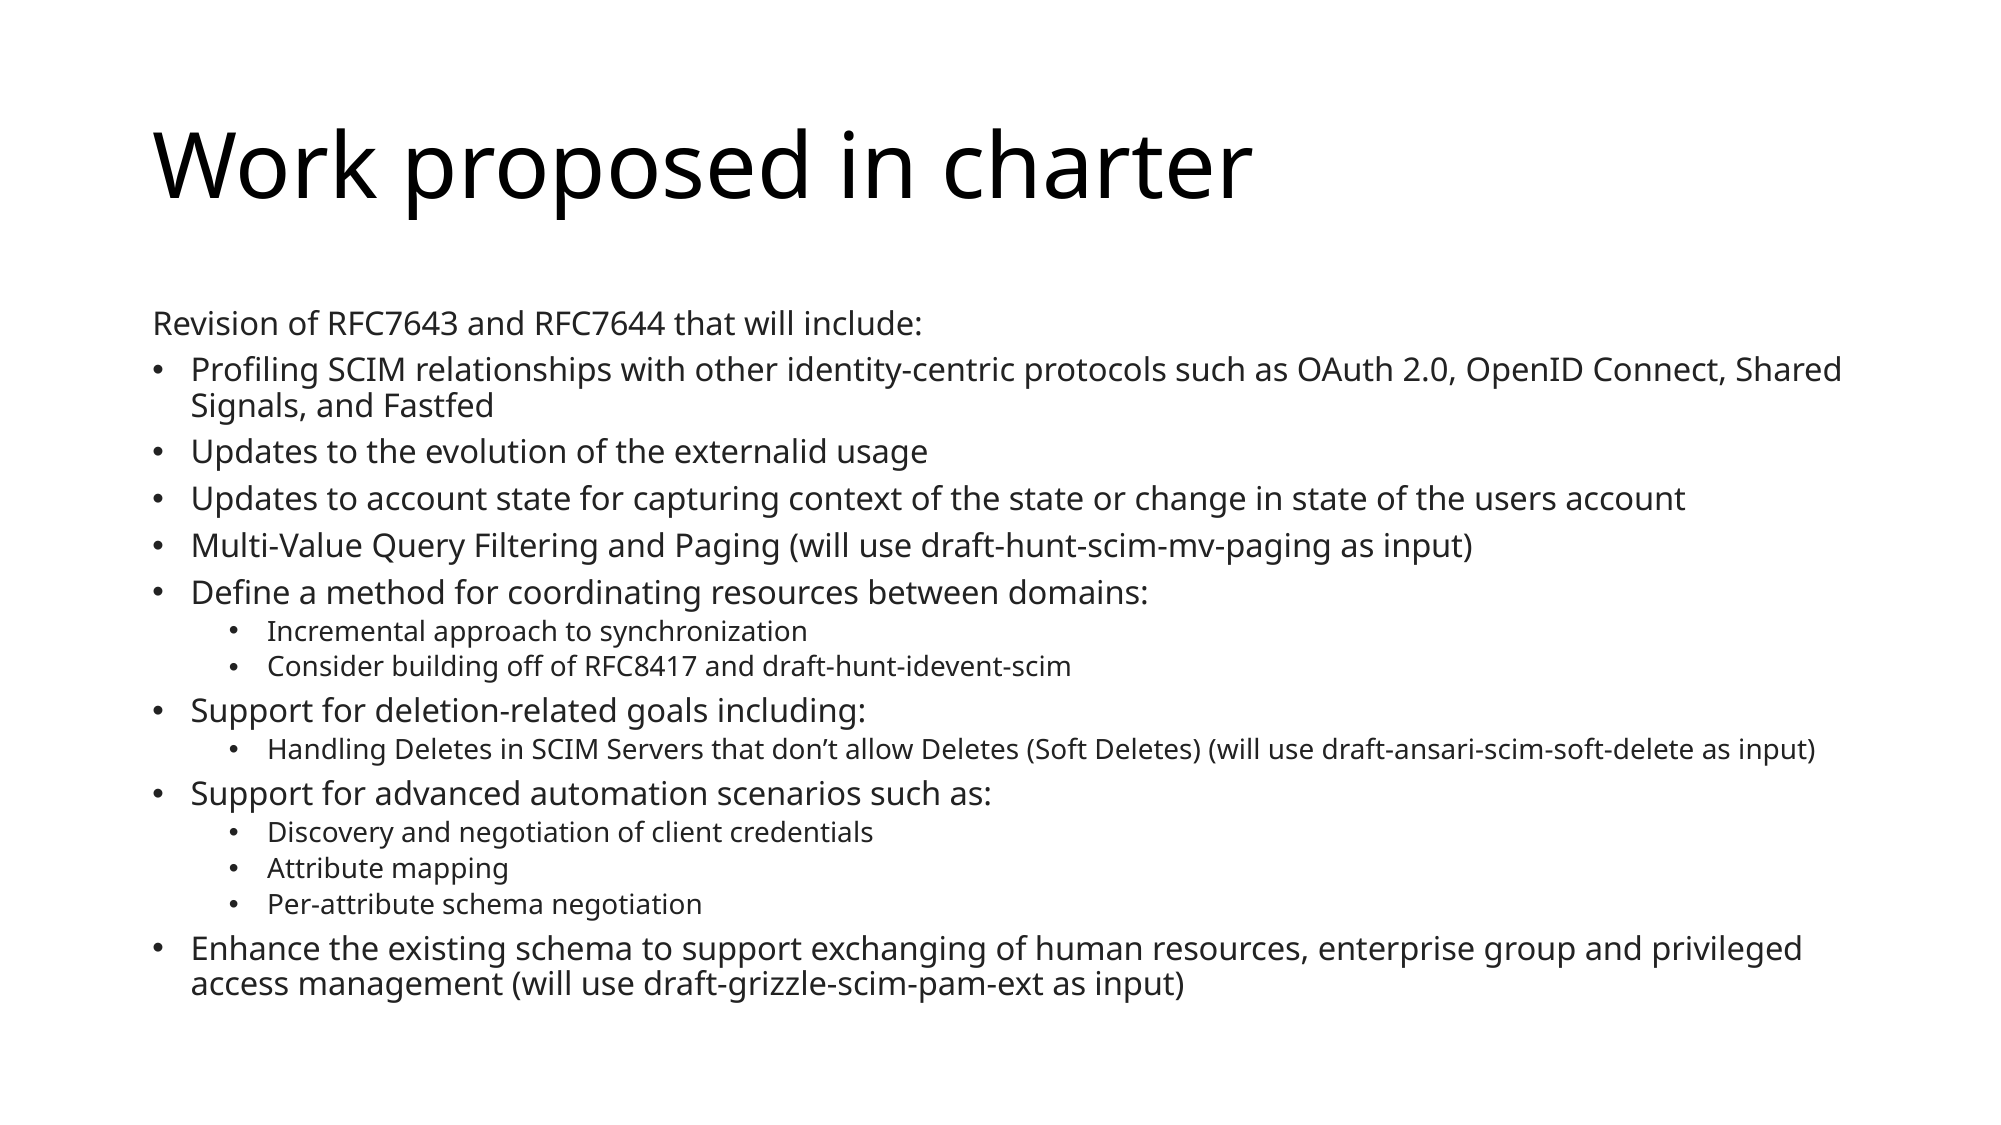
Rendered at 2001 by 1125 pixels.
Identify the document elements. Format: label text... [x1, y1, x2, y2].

list Revision of RFC7643 and RFC7644 that will include: Profiling SCIM relationships with other identity-centric protocols such as OAuth 2.0, OpenID Connect, Shared Signals, and Fastfed Updates to the evolution of the externalid usage Updates to account state for capturing context of the state or change in state of the users account Multi-Value Query Filtering and Paging (will use draft-hunt-scim-mv-paging as input) Define a method for coordinating resources between domains: Incremental approach to synchronization Consider building off of RFC8417 and draft-hunt-idevent-scim Support for deletion-related goals including: Handling Deletes in SCIM Servers that don’t allow Deletes (Soft Deletes) (will use draft-ansari-scim-soft-delete as input) Support for advanced automation scenarios such as: Discovery and negotiation of client credentials Attribute mapping Per-attribute schema negotiation Enhance the existing schema to support exchanging of human resources, enterprise group and privileged access management (will use draft-grizzle-scim-pam-ext as input) [137, 299, 1863, 1014]
title Work proposed in charter [137, 59, 1863, 278]
